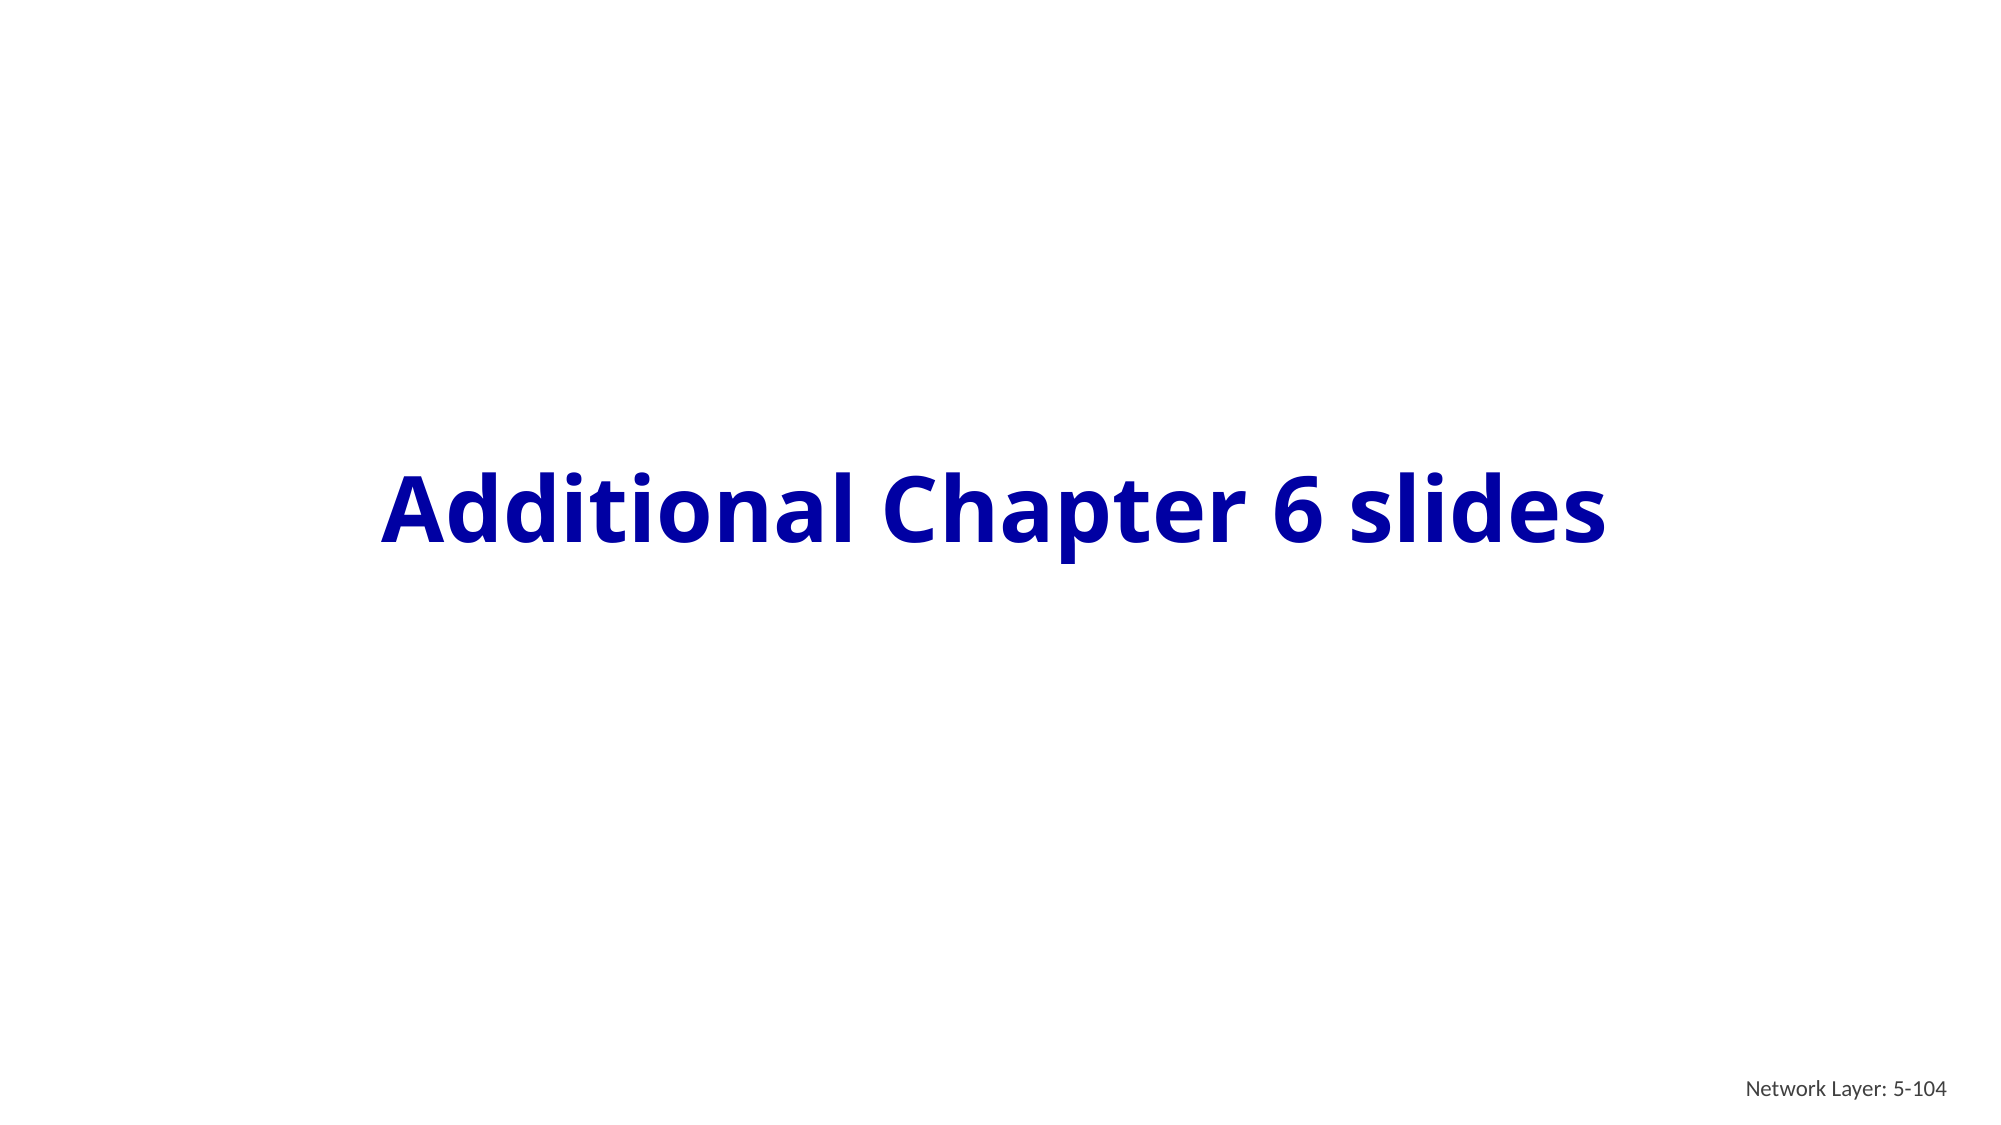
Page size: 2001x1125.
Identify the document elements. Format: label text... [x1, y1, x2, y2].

title Additional Chapter 6 slides [132, 439, 1858, 586]
slide_number Network Layer: 5-104 [1512, 1056, 1963, 1117]
